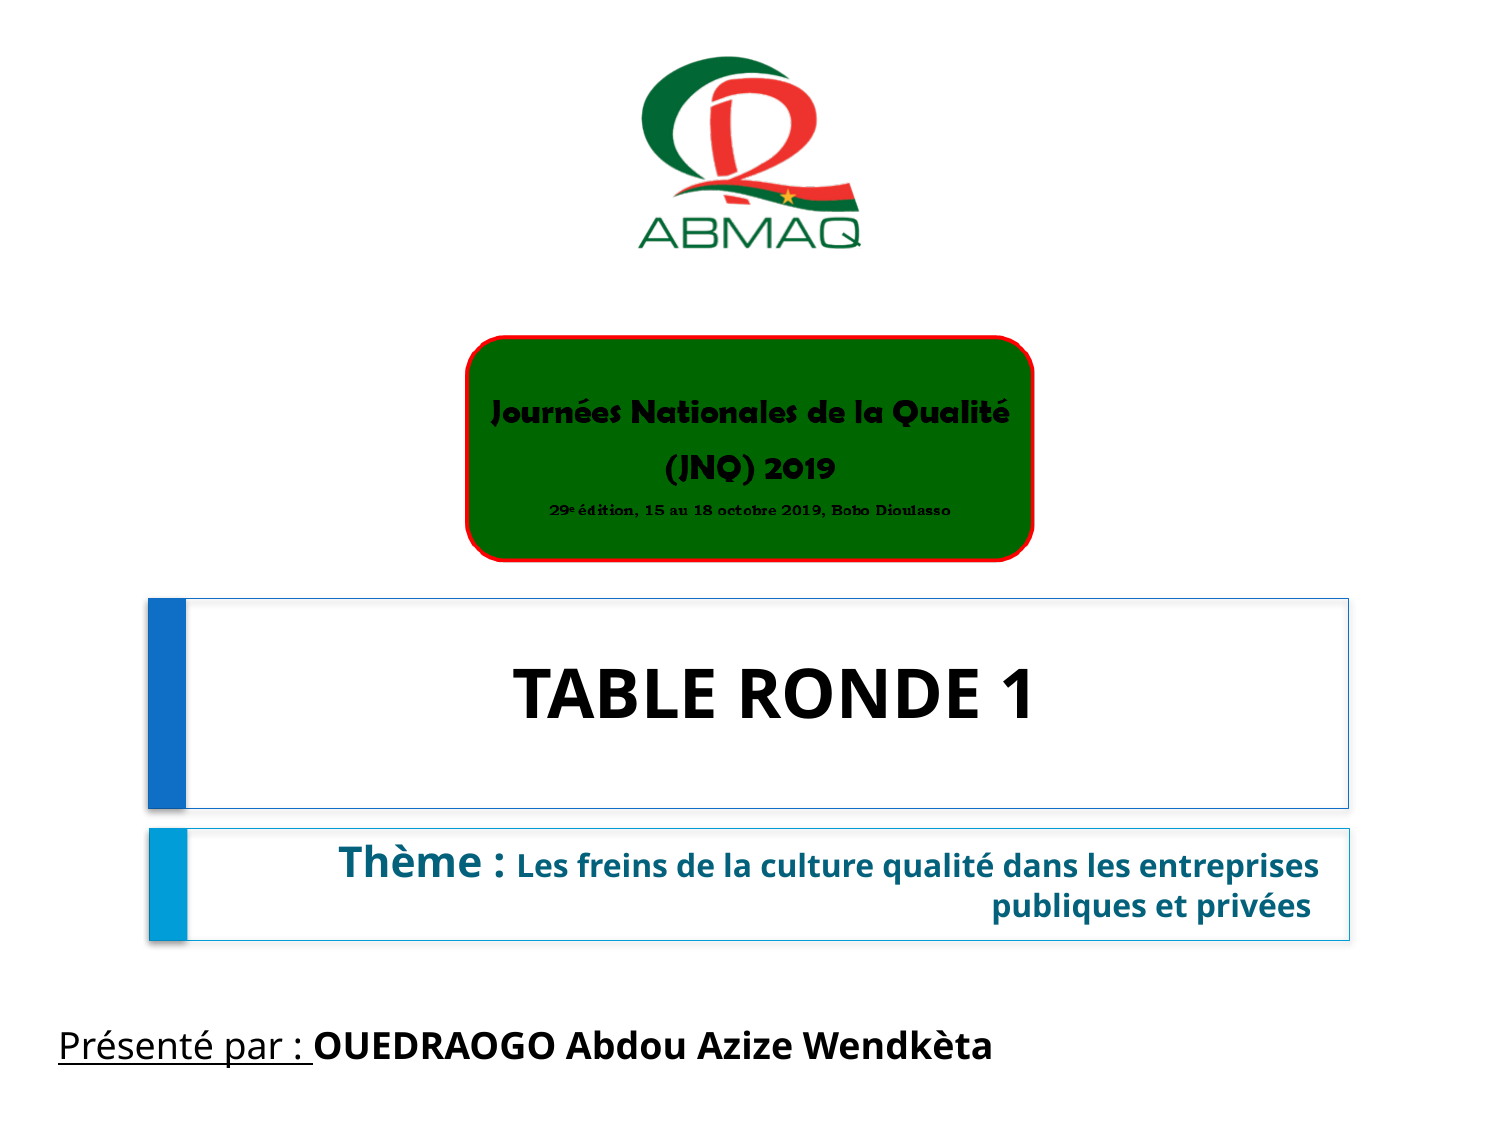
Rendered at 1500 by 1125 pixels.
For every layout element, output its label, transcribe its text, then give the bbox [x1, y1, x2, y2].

subtitle Thème : Les freins de la culture qualité dans les entreprises publiques et privées [204, 829, 1330, 929]
picture [634, 47, 866, 254]
title TABLE RONDE 1 [204, 644, 1330, 744]
picture [465, 335, 1035, 563]
text_box Présenté par : OUEDRAOGO Abdou Azize Wendkèta [43, 1014, 1009, 1075]
